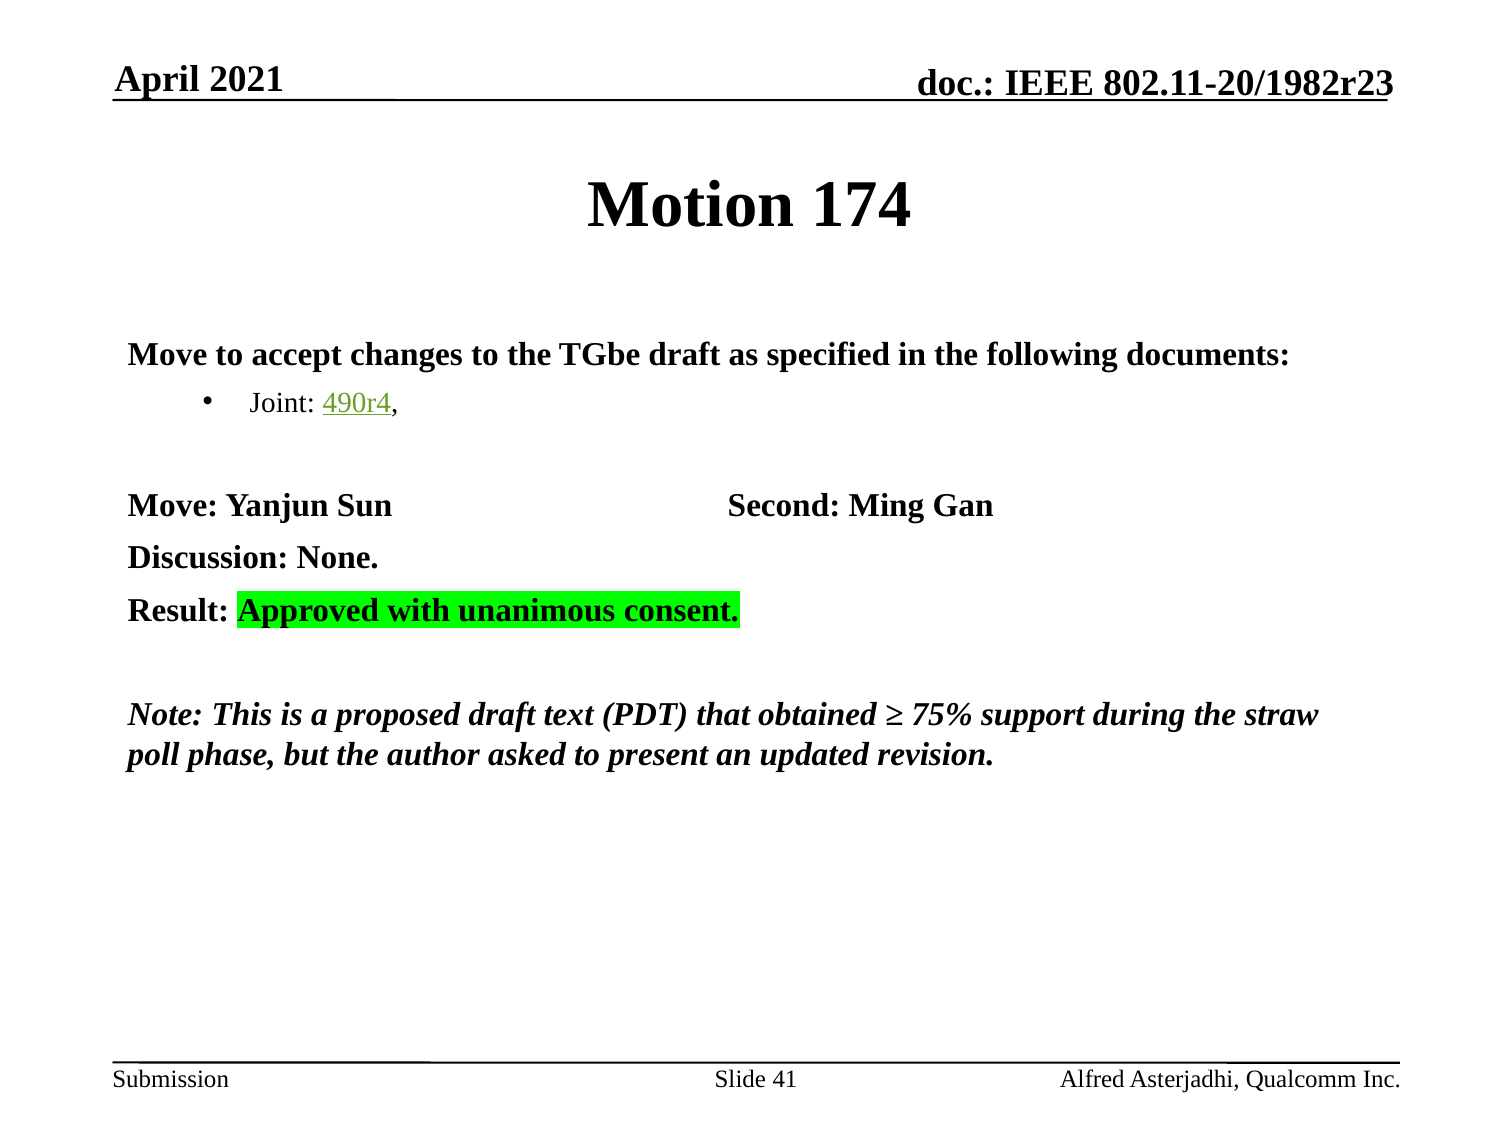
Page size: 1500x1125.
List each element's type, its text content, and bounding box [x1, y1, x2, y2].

title Motion 174 [112, 112, 1388, 288]
list Move to accept changes to the TGbe draft as specified in the following documents: Joint: 490r4, Move: Yanjun Sun Second: Ming Gan Discussion: None. Result: Approved with unanimous consent. Note: This is a proposed draft text (PDT) that obtained ≥ 75% support during the straw poll phase, but the author asked to present an updated revision. [112, 324, 1388, 1000]
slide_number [114, 54, 423, 100]
slide_number Slide 41 [712, 1061, 800, 1123]
footer Alfred Asterjadhi, Qualcomm Inc. [878, 1061, 1402, 1093]
